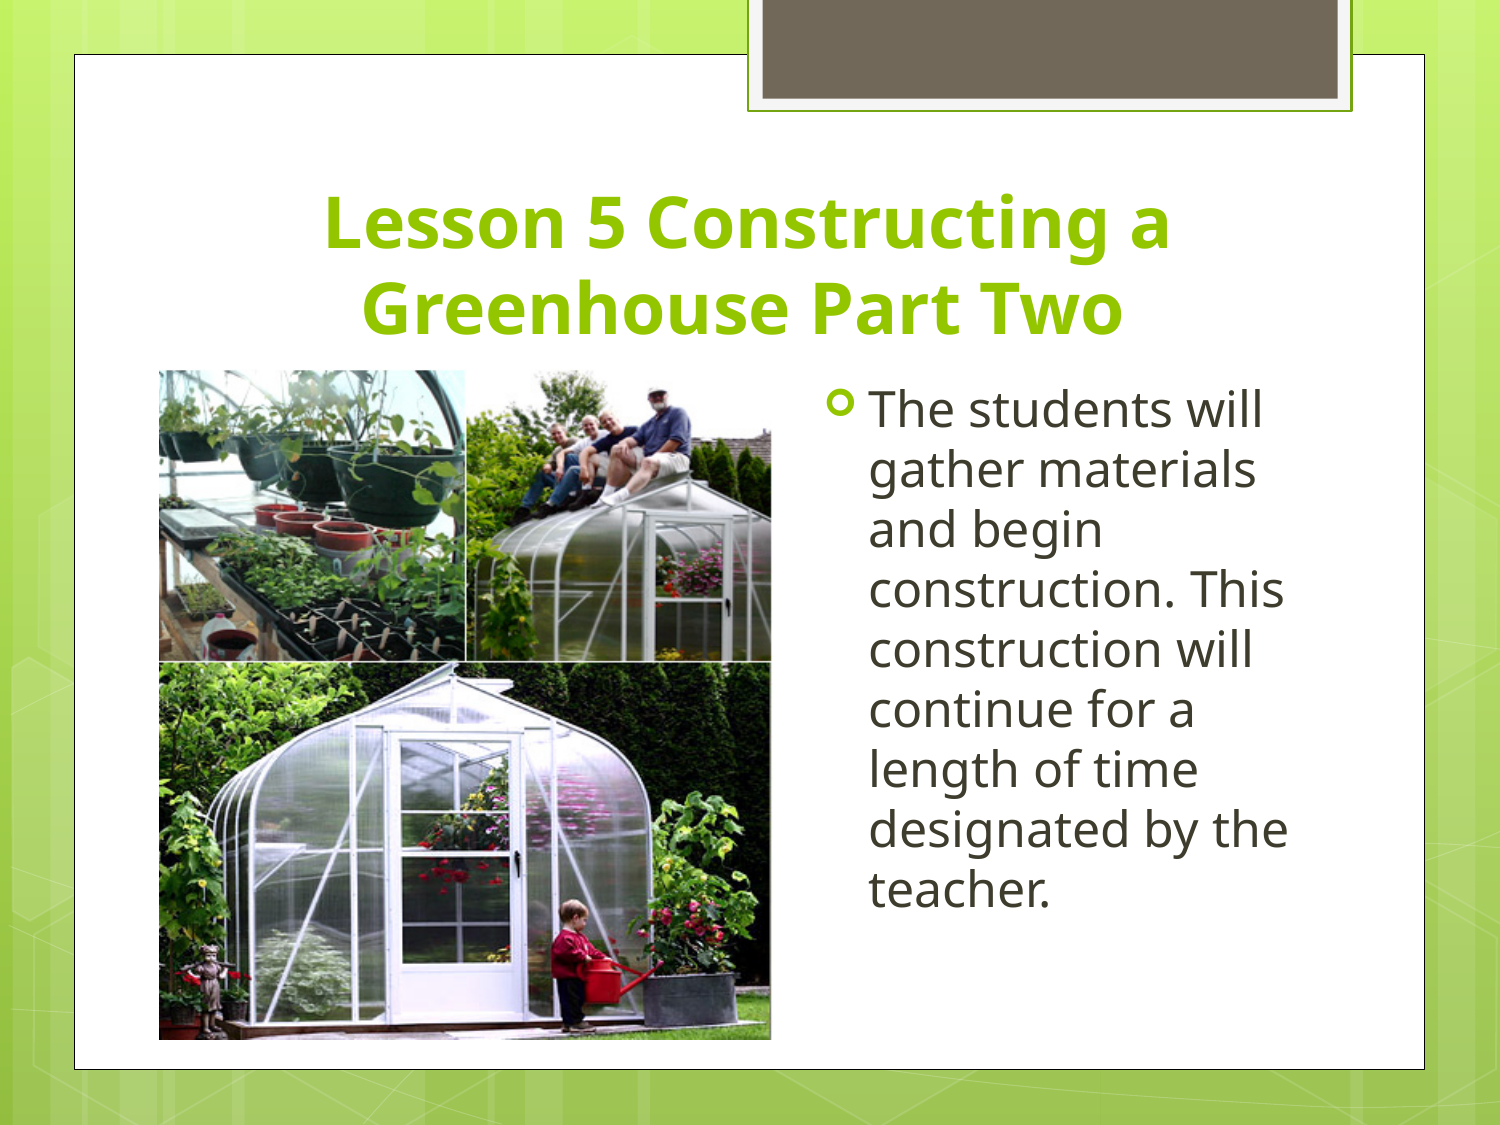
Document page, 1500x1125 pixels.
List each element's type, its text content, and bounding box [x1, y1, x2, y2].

list The students will gather materials and begin construction. This construction will continue for a length of time designated by the teacher. [797, 370, 1359, 943]
picture [159, 368, 773, 1040]
title Lesson 5 Constructing a Greenhouse Part Two [171, 168, 1324, 357]
